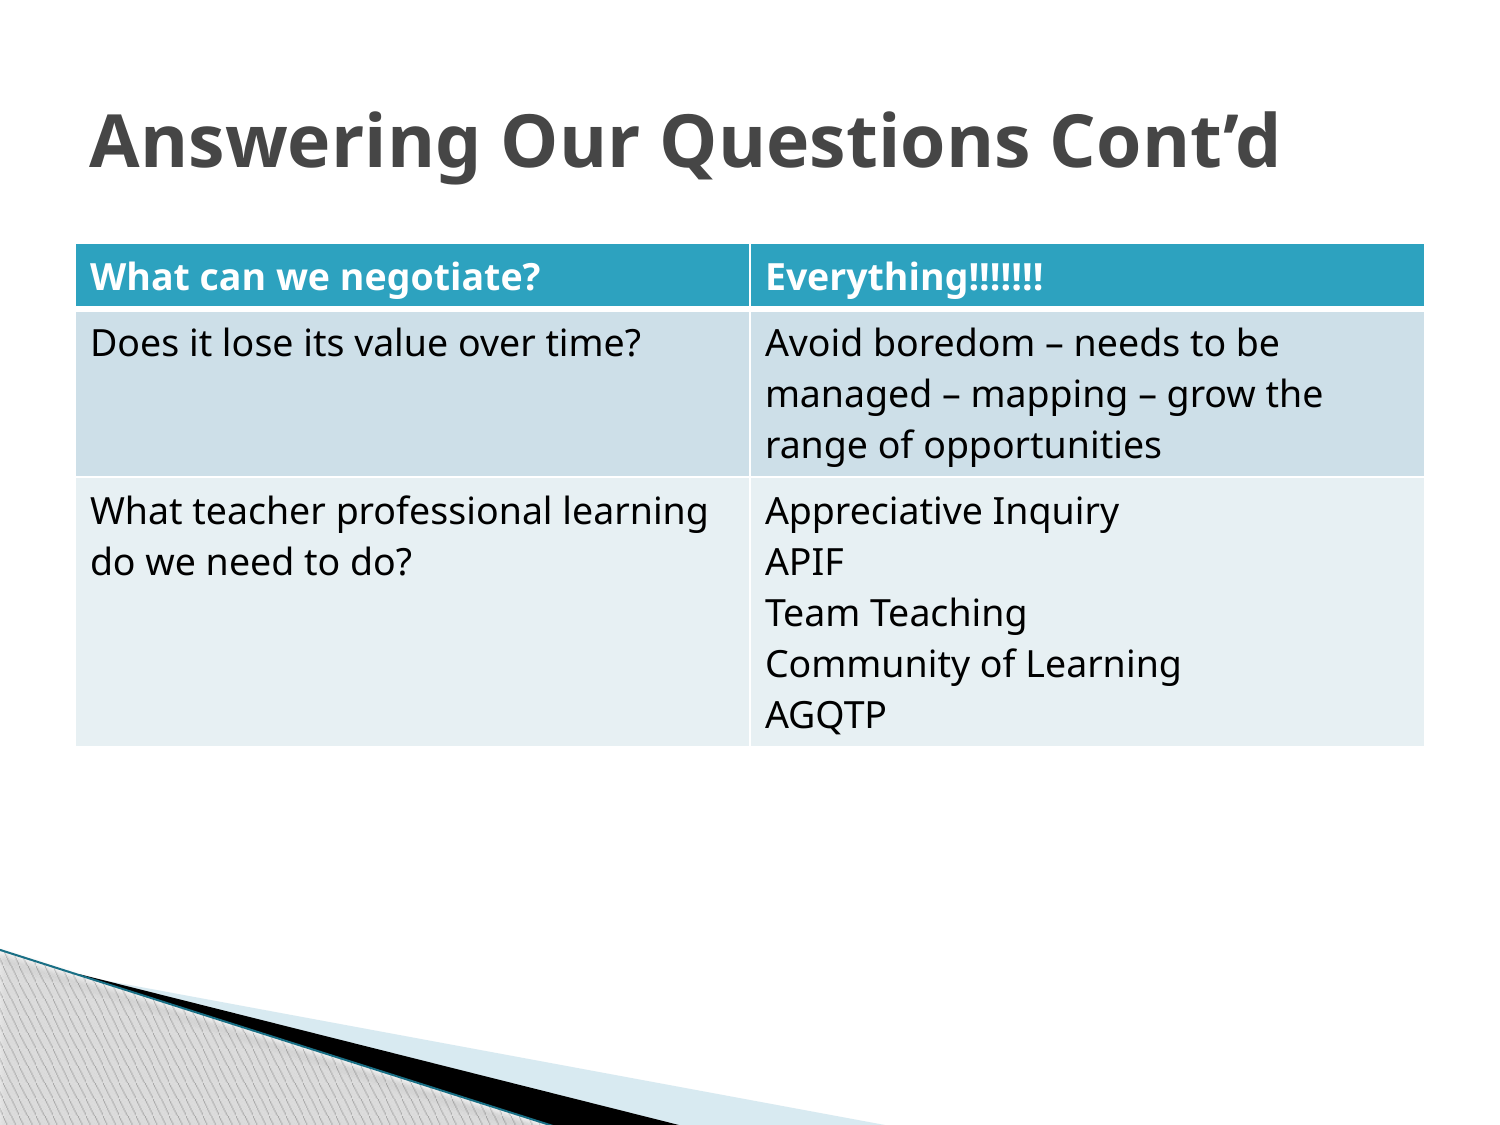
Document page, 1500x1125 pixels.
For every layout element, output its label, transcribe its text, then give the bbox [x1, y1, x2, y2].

table_cell What teacher professional learning do we need to do? [76, 478, 749, 746]
table_cell Appreciative Inquiry APIF Team Teaching Community of Learning AGQTP [751, 478, 1424, 746]
table_cell Does it lose its value over time? [76, 312, 749, 476]
title Answering Our Questions Cont’d [75, 45, 1425, 233]
table_cell Avoid boredom – needs to be managed – mapping – grow the range of opportunities [751, 312, 1424, 476]
table_header Everything!!!!!!! [751, 244, 1424, 306]
table_header What can we negotiate? [76, 244, 749, 306]
